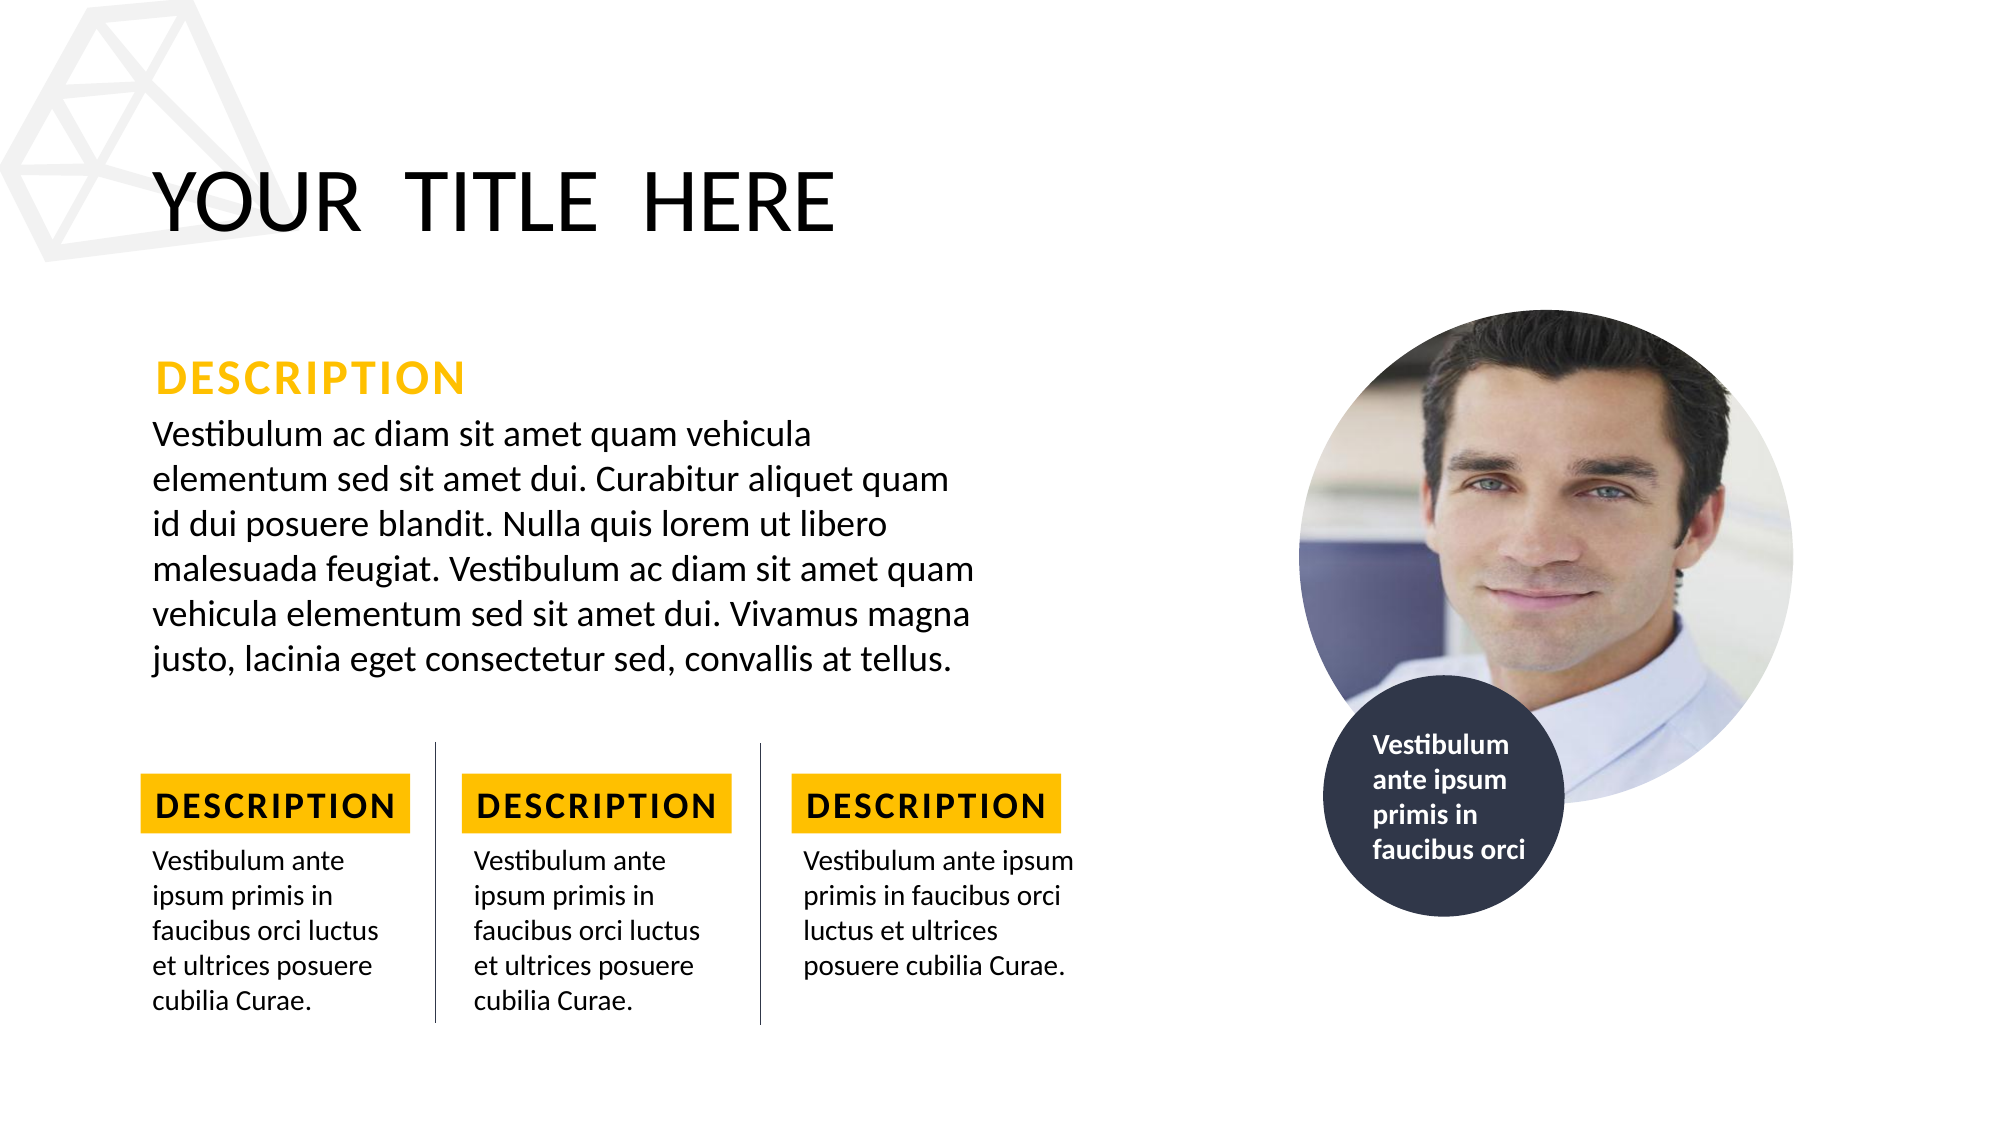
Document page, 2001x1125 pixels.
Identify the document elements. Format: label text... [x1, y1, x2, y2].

picture [1299, 309, 1794, 804]
text_box Vestibulum ac diam sit amet quam vehicula elementum sed sit amet dui. Curabitur aliquet quam id dui posuere blandit. Nulla quis lorem ut libero malesuada feugiat. Vestibulum ac diam sit amet quam vehicula elementum sed sit amet dui. Vivamus magna justo, lacinia eget consectetur sed, convallis at tellus. [137, 402, 998, 687]
text_box Vestibulum ante ipsum primis in faucibus orci luctus et ultrices posuere cubilia Curae. [788, 834, 1090, 989]
text_box DESCRIPTION [140, 336, 481, 402]
text_box Vestibulum ante ipsum primis in faucibus orci luctus et ultrices posuere cubilia Curae. [137, 834, 414, 1024]
text_box DESCRIPTION [461, 773, 732, 834]
text_box Vestibulum ante ipsum primis in faucibus orci [1357, 804, 1565, 873]
text_box [1322, 804, 1539, 918]
text_box DESCRIPTION [140, 773, 411, 834]
title YOUR TITLE HERE [137, 59, 1863, 259]
text_box DESCRIPTION [791, 773, 1062, 834]
text_box Vestibulum ante ipsum primis in faucibus orci luctus et ultrices posuere cubilia Curae. [459, 834, 745, 1024]
